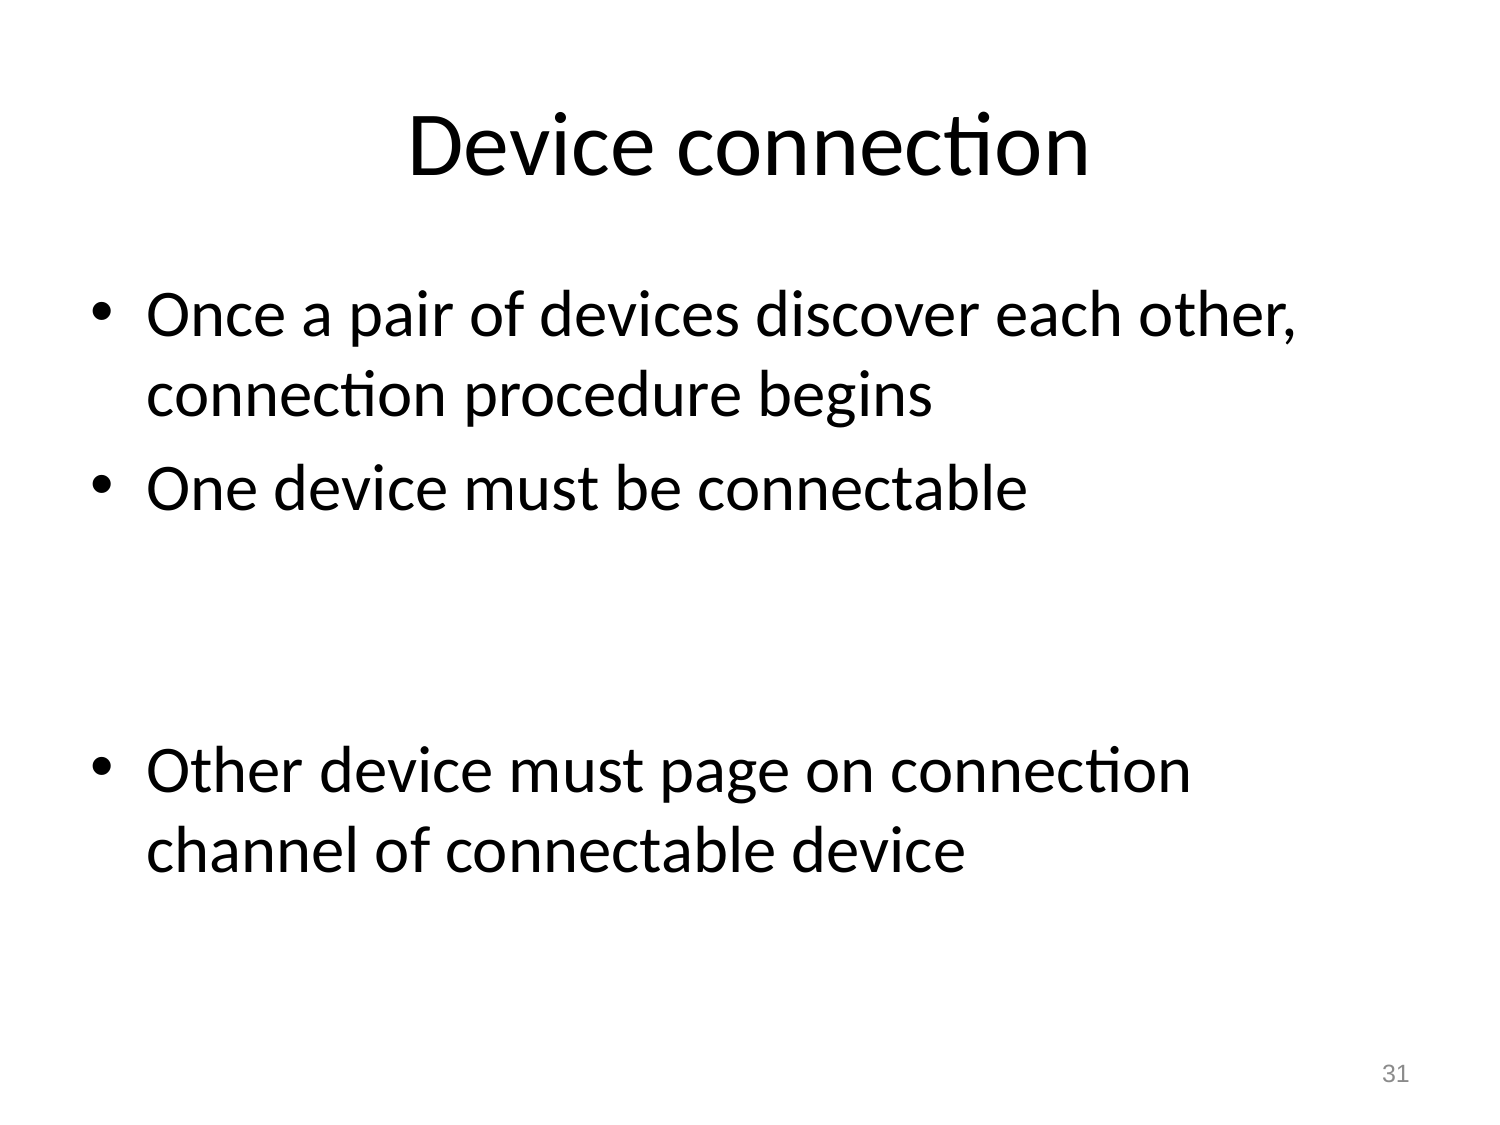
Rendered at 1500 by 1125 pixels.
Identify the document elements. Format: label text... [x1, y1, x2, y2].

list Once a pair of devices discover each other, connection procedure begins One device must be connectable Other device must page on connection channel of connectable device [74, 262, 1426, 1006]
slide_number 31 [1074, 1042, 1425, 1103]
title Device connection [74, 44, 1426, 233]
